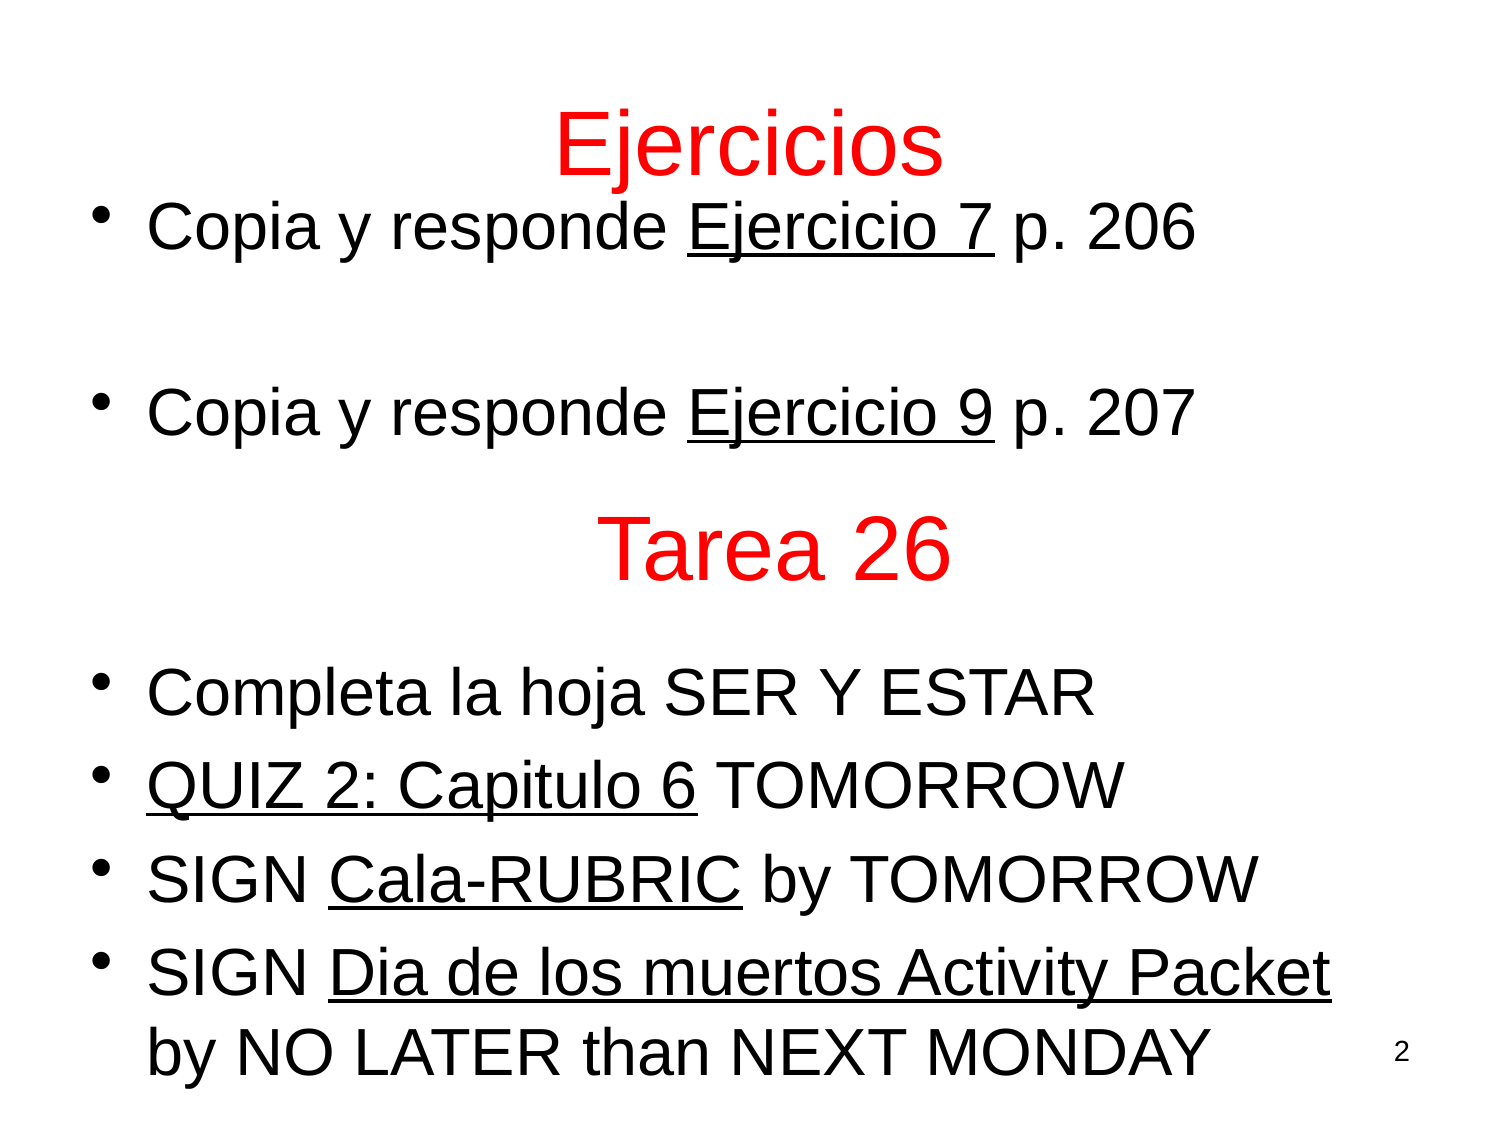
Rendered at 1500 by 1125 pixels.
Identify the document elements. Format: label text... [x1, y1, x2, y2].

list Copia y responde Ejercicio 7 p. 206 Copia y responde Ejercicio 9 p. 207 Completa la hoja SER Y ESTAR QUIZ 2: Capitulo 6 TOMORROW SIGN Cala-RUBRIC by TOMORROW SIGN Dia de los muertos Activity Packet by NO LATER than NEXT MONDAY [75, 174, 1425, 918]
text_box Tarea 26 [99, 450, 1450, 638]
title Ejercicios [75, 45, 1425, 174]
slide_number 2 [1074, 1024, 1425, 1103]
